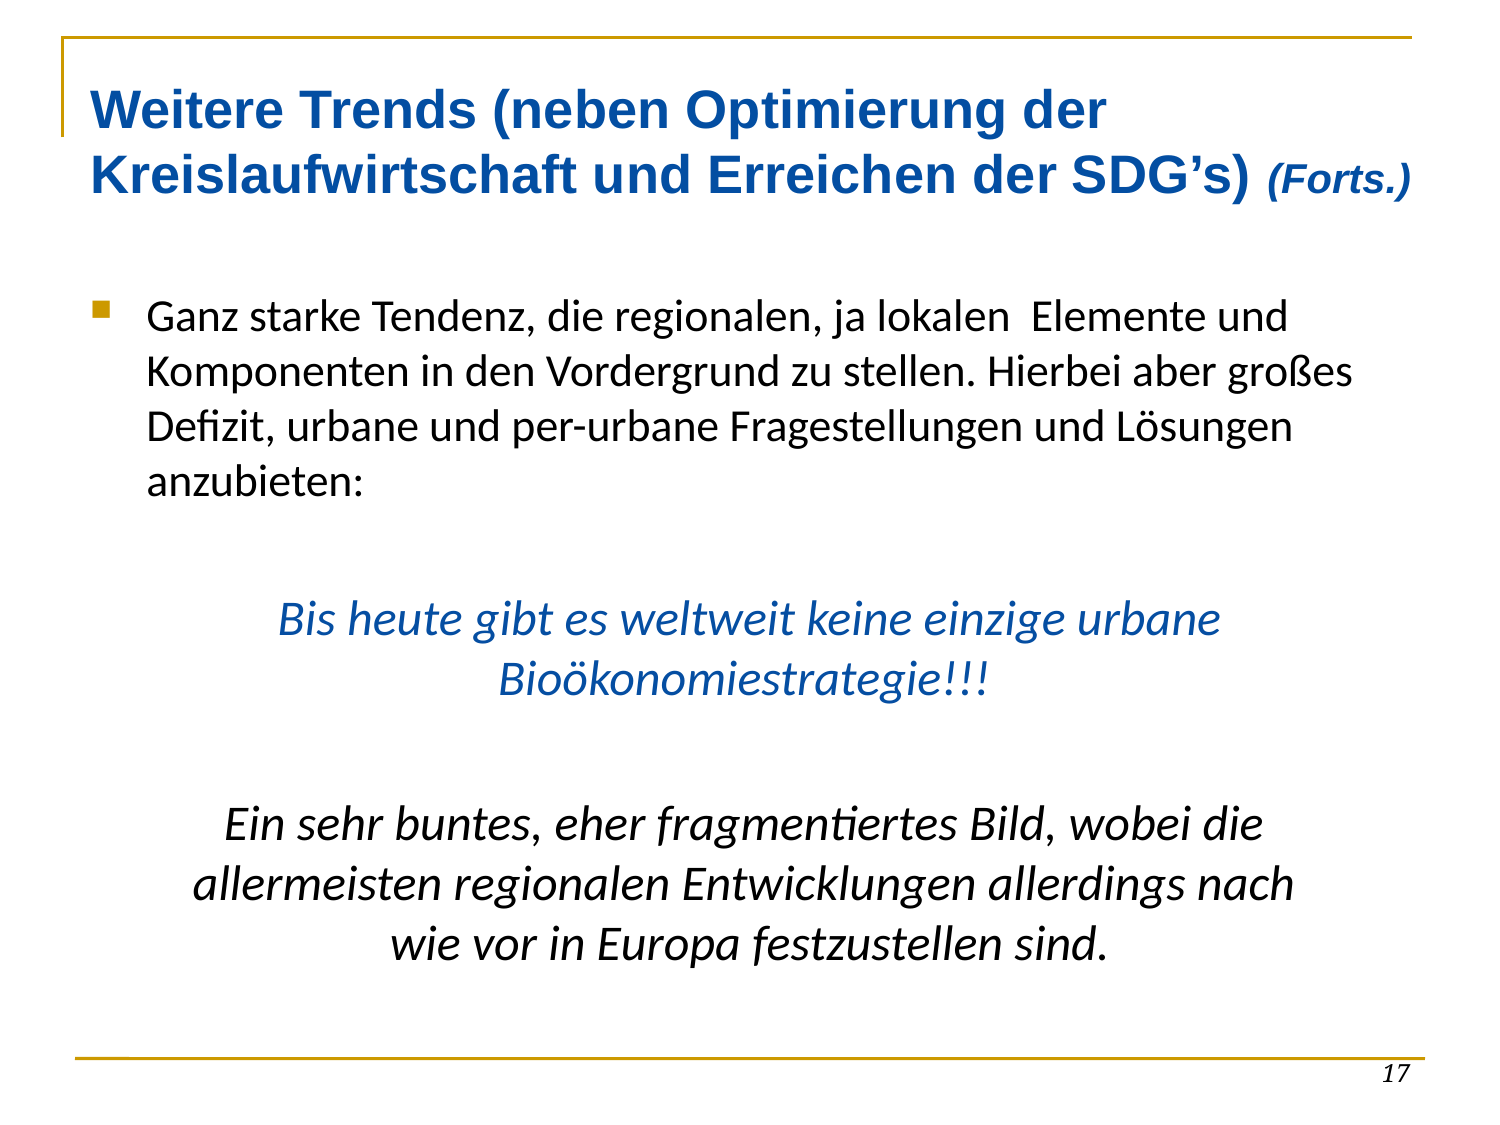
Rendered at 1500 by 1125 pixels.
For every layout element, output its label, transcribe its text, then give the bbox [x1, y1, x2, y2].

slide_number 17 [1074, 1023, 1426, 1100]
title Weitere Trends (neben Optimierung der Kreislaufwirtschaft und Erreichen der SDG’s) (Forts.) [75, 45, 1471, 233]
list Ganz starke Tendenz, die regionalen, ja lokalen Elemente und Komponenten in den Vordergrund zu stellen. Hierbei aber großes Defizit, urbane und per-urbane Fragestellungen und Lösungen anzubieten: Bis heute gibt es weltweit keine einzige urbane Bioökonomiestrategie!!! Ein sehr buntes, eher fragmentiertes Bild, wobei die allermeisten regionalen Entwicklungen allerdings nach wie vor in Europa festzustellen sind. [75, 278, 1425, 1061]
